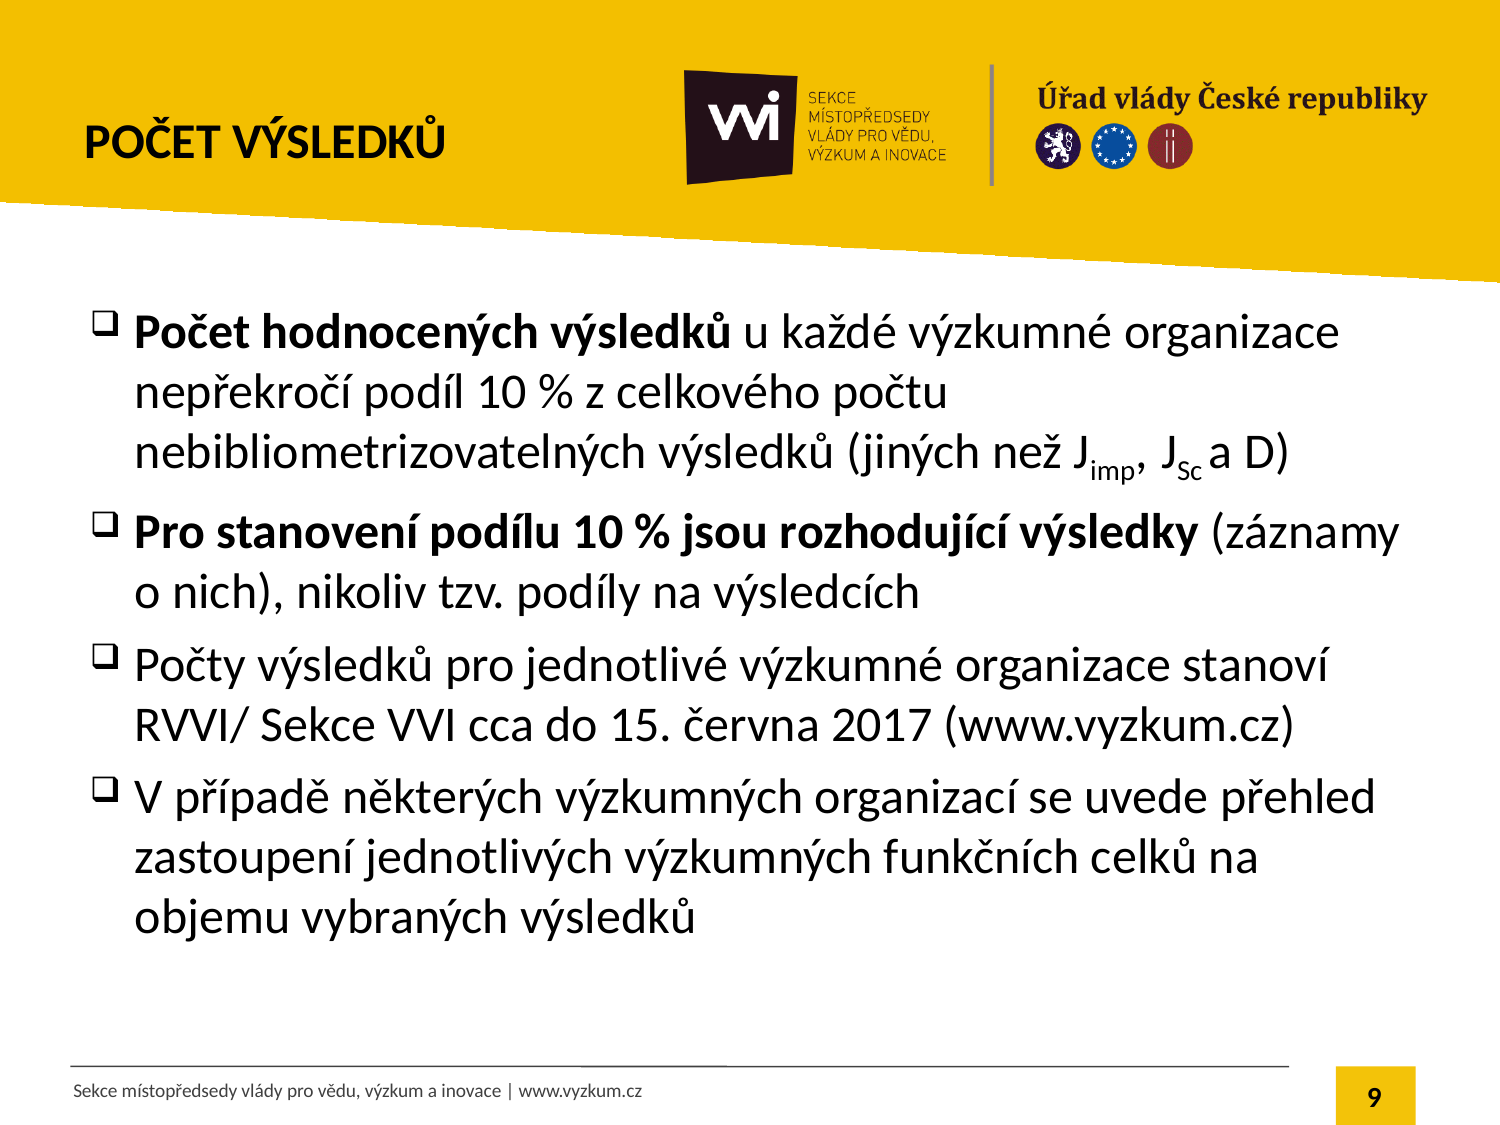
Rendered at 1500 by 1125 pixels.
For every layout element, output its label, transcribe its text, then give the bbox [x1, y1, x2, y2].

slide_number 9 [1324, 1066, 1425, 1125]
list Počet hodnocených výsledků u každé výzkumné organizace nepřekročí podíl 10 % z celkového počtu nebibliometrizovatelných výsledků (jiných než Jimp, JSc a D) Pro stanovení podílu 10 % jsou rozhodující výsledky (záznamy o nich), nikoliv tzv. podíly na výsledcích Počty výsledků pro jednotlivé výzkumné organizace stanoví RVVI/ Sekce VVI cca do 15. června 2017 (www.vyzkum.cz) V případě některých výzkumných organizací se uvede přehled zastoupení jednotlivých výzkumných funkčních celků na objemu vybraných výsledků [75, 290, 1418, 985]
title Počet výsledků [70, 93, 633, 176]
picture [0, 0, 1500, 284]
